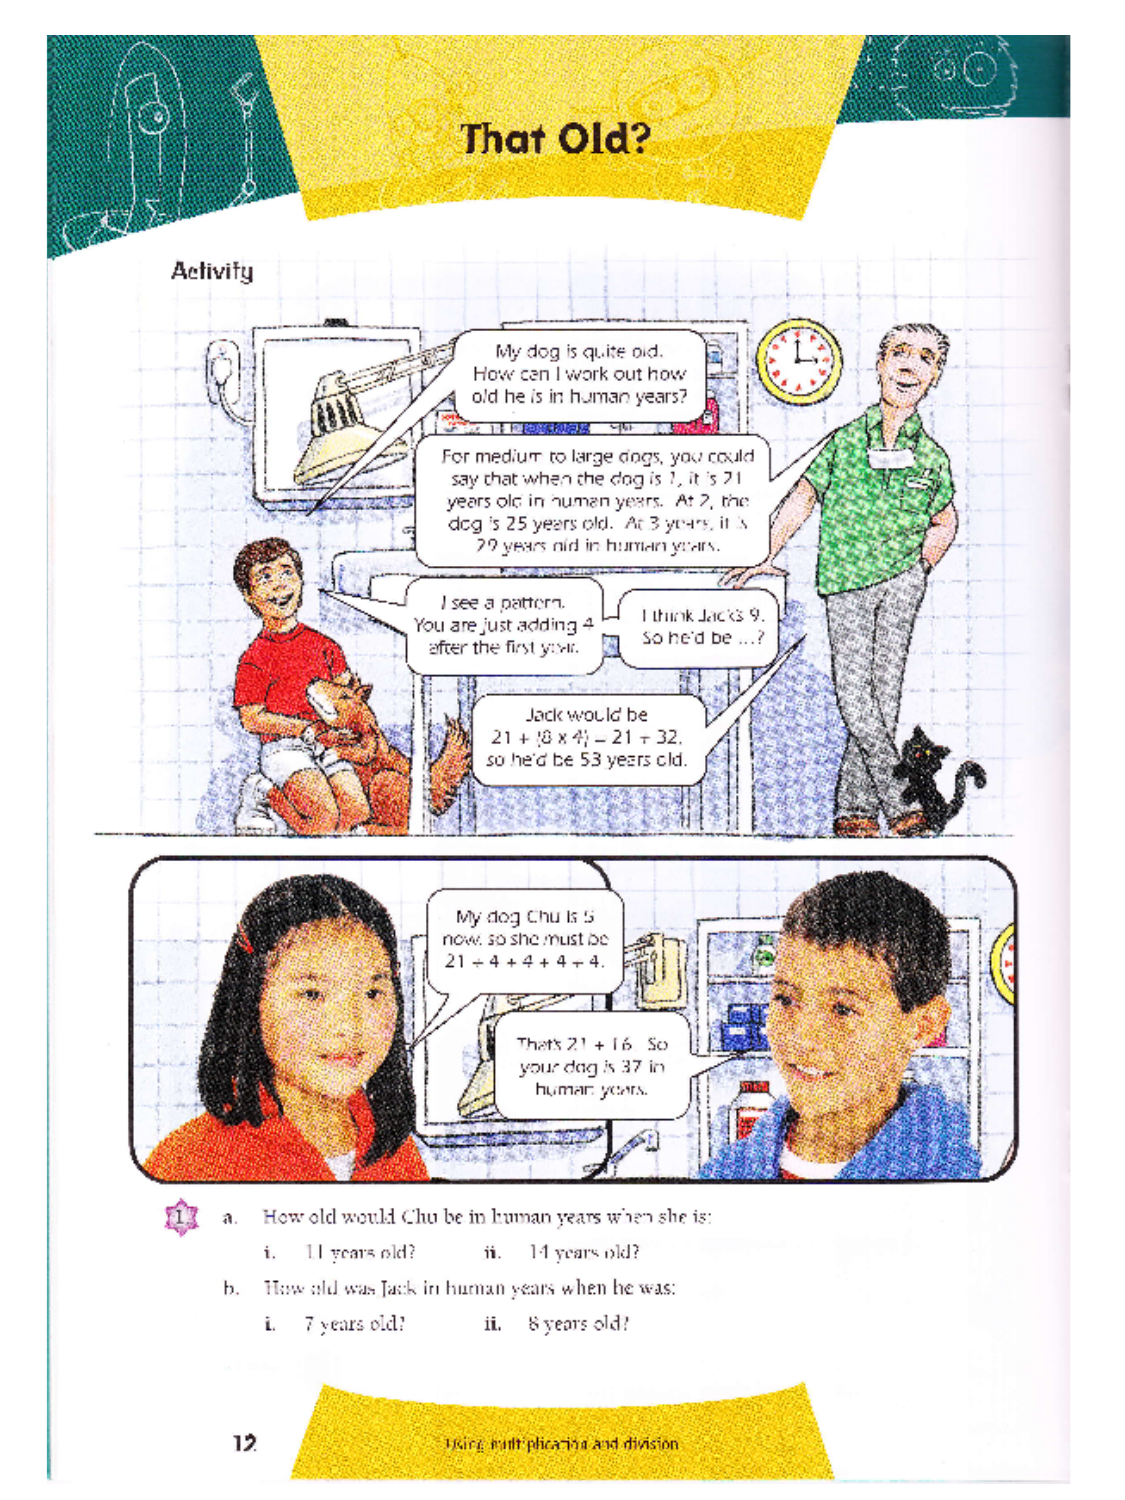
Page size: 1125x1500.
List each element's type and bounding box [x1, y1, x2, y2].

text_box [46, 34, 1071, 1484]
